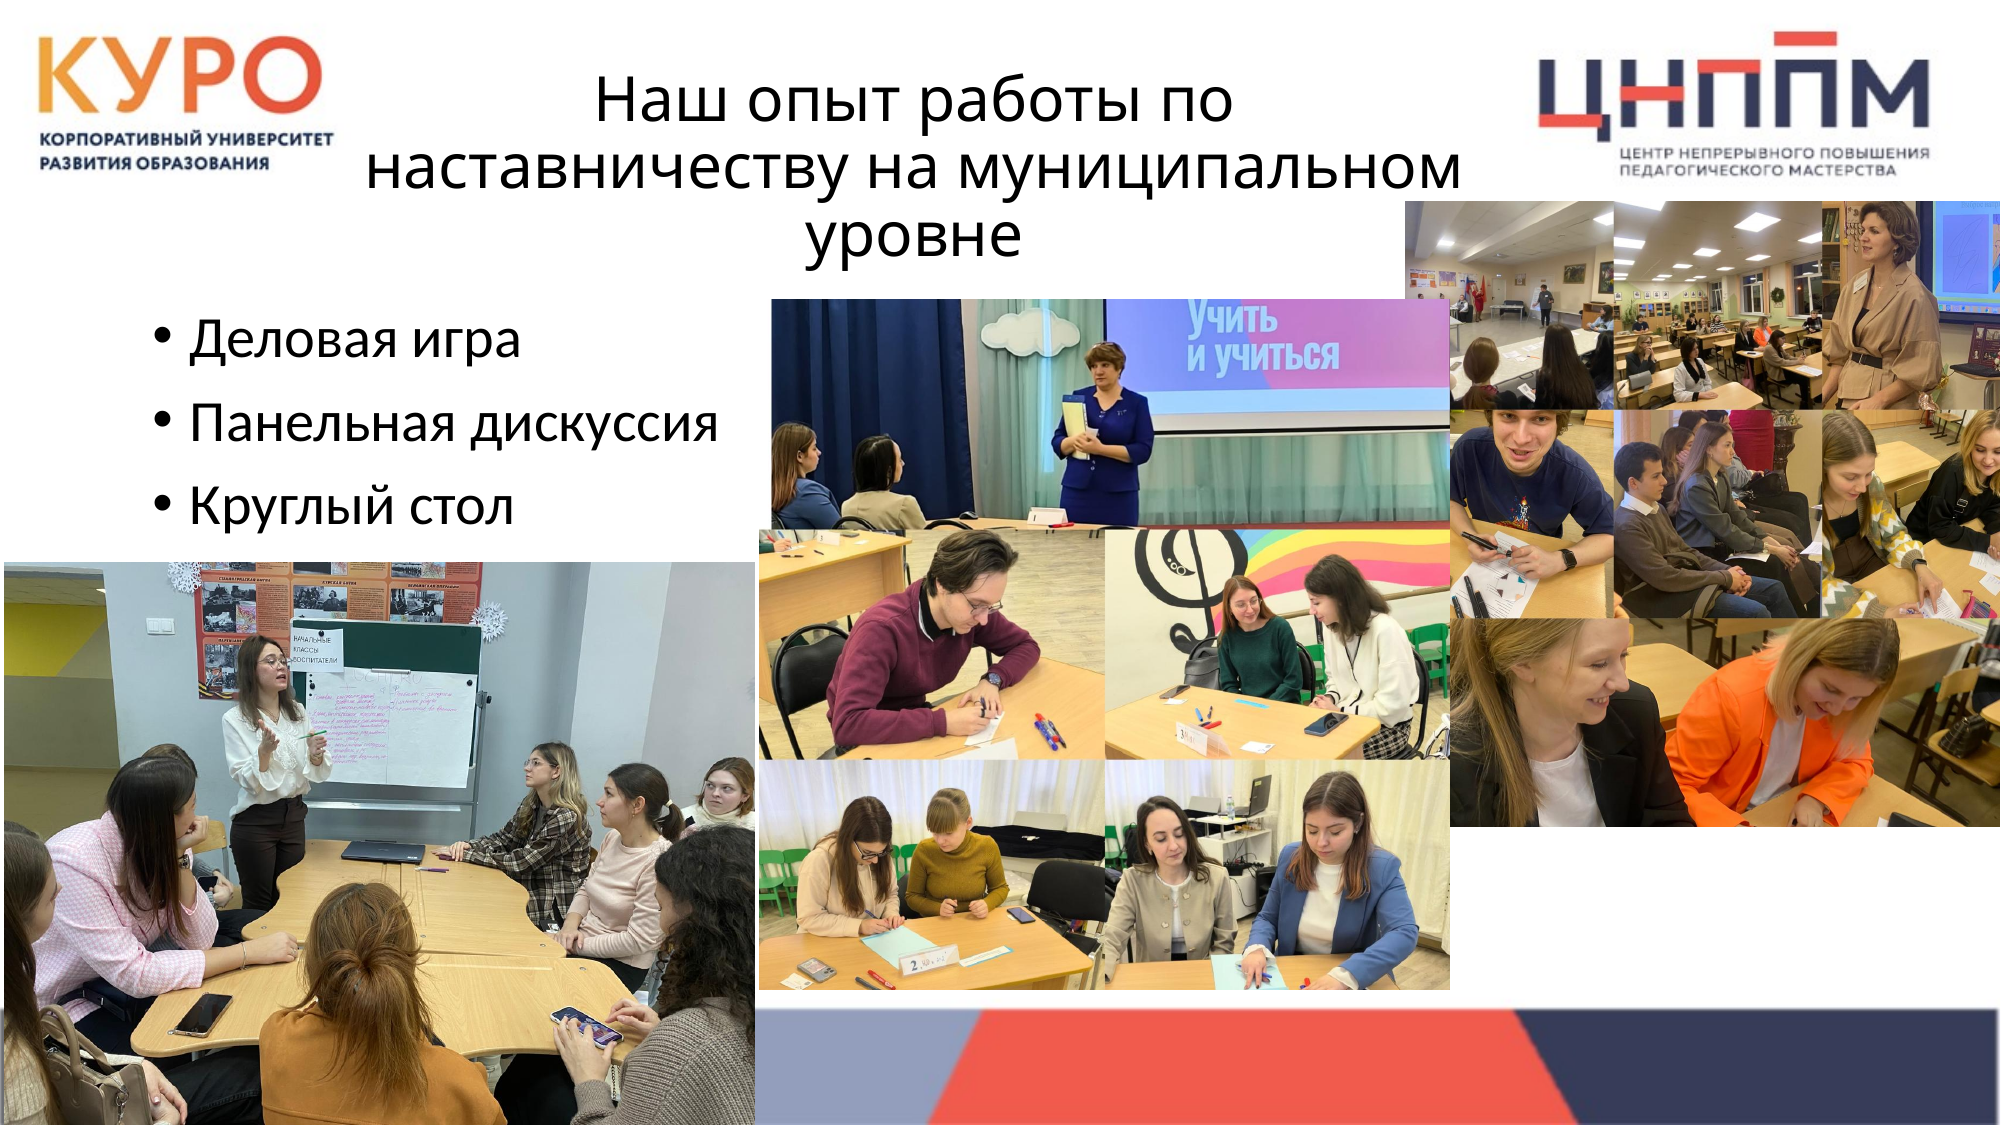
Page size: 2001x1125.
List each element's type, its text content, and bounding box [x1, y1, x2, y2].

picture [0, 0, 2001, 1125]
list Деловая игра Панельная дискуссия Круглый стол [137, 299, 1863, 1014]
title Наш опыт работы по наставничеству на муниципальном уровне [330, 59, 1499, 278]
